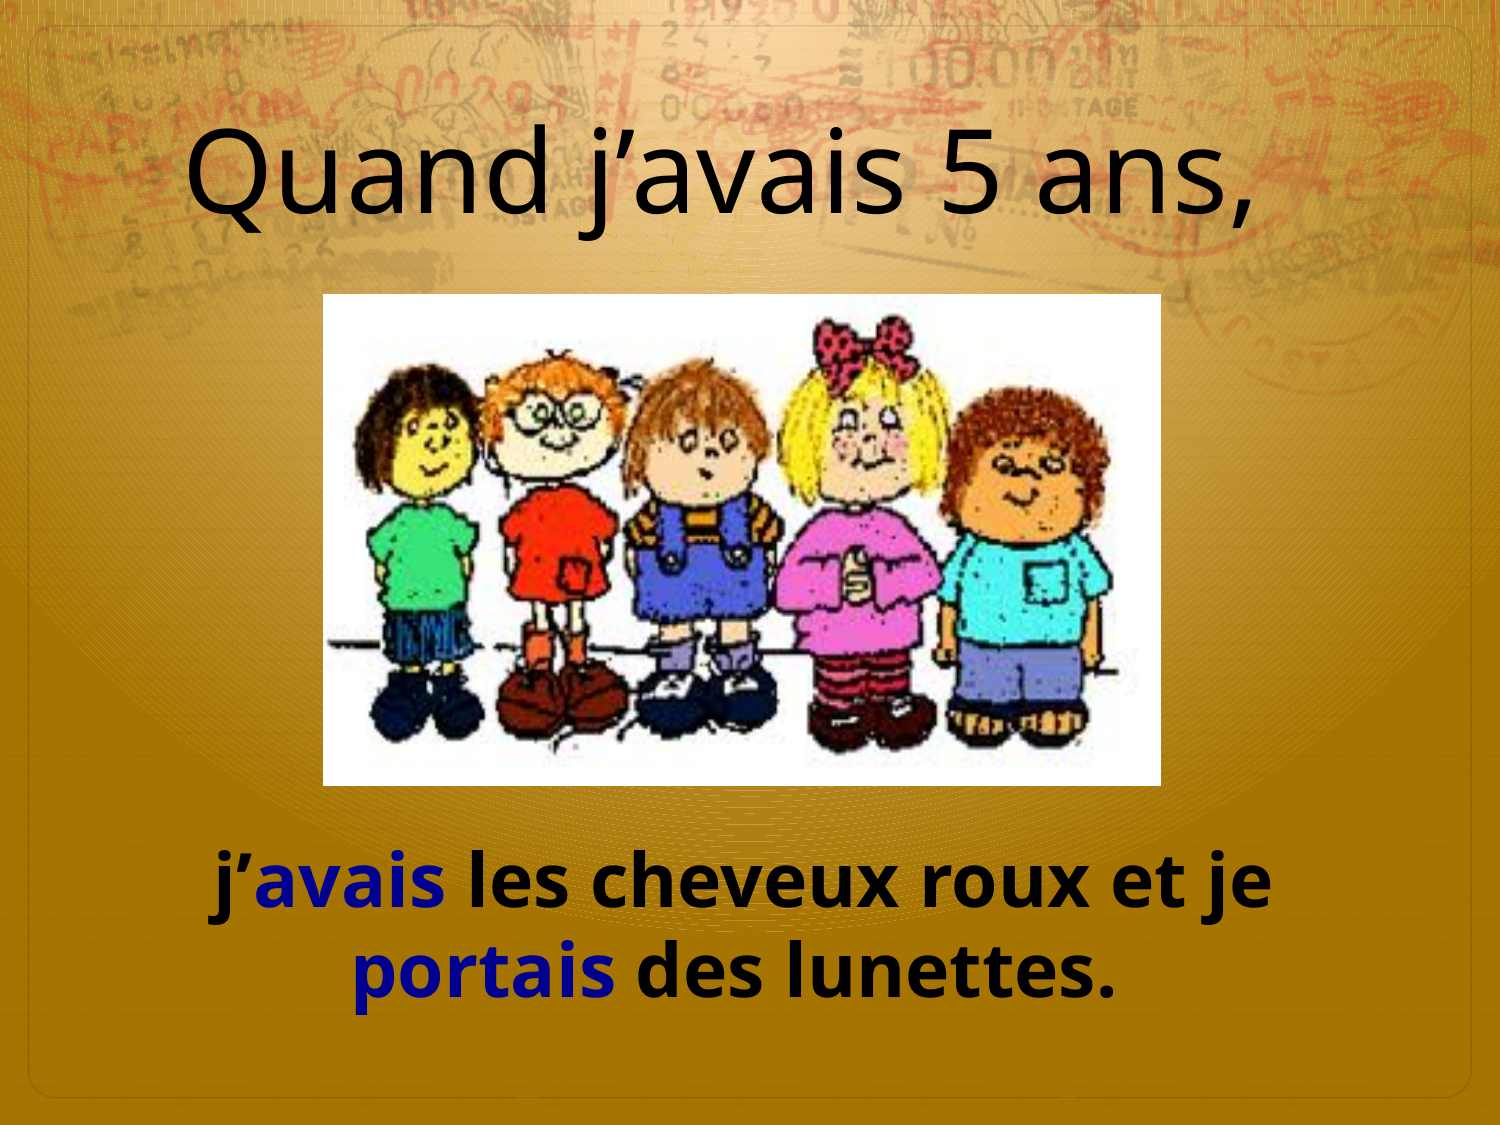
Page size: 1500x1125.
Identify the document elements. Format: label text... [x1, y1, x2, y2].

title Quand j’avais 5 ans, [80, 125, 1393, 245]
subtitle j’avais les cheveux roux et je portais des lunettes. [87, 825, 1401, 1025]
picture [0, 0, 1500, 1125]
